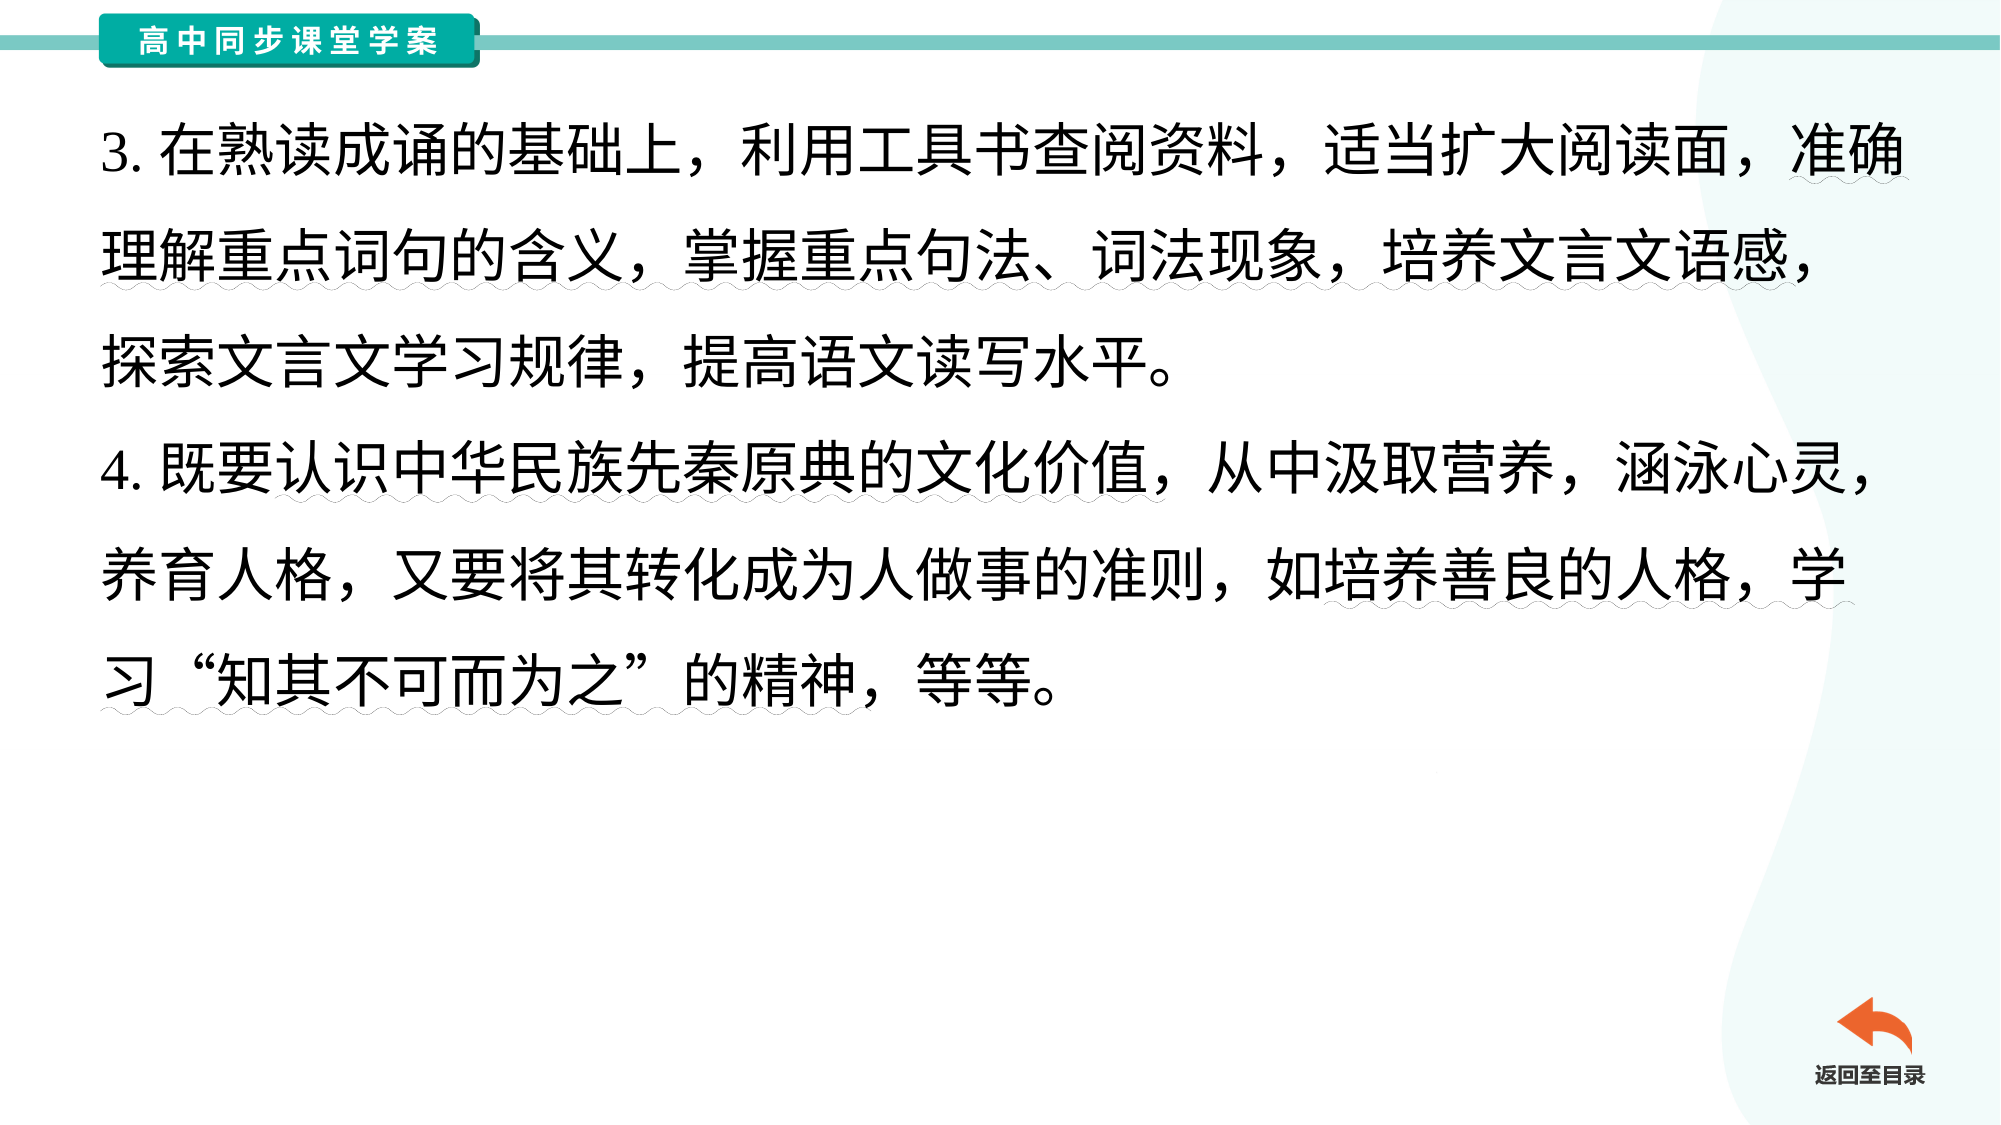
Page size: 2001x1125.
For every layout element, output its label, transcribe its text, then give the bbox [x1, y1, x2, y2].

picture [0, 0, 2000, 1125]
text_box 3.在熟读成诵的基础上，利用工具书查阅资料，适当扩大阅读面，准确 理解重点词句的含义，掌握重点句法、词法现象，培养文言文语感， 探索文言文学习规律，提高语文读写水平。 4.既要认识中华民族先秦原典的文化价值，从中汲取营养，涵泳心灵， 养育人格，又要将其转化成为人做事的准则，如培养善良的人格，学 习“知其不可而为之”的精神，等等。 [100, 76, 1899, 715]
